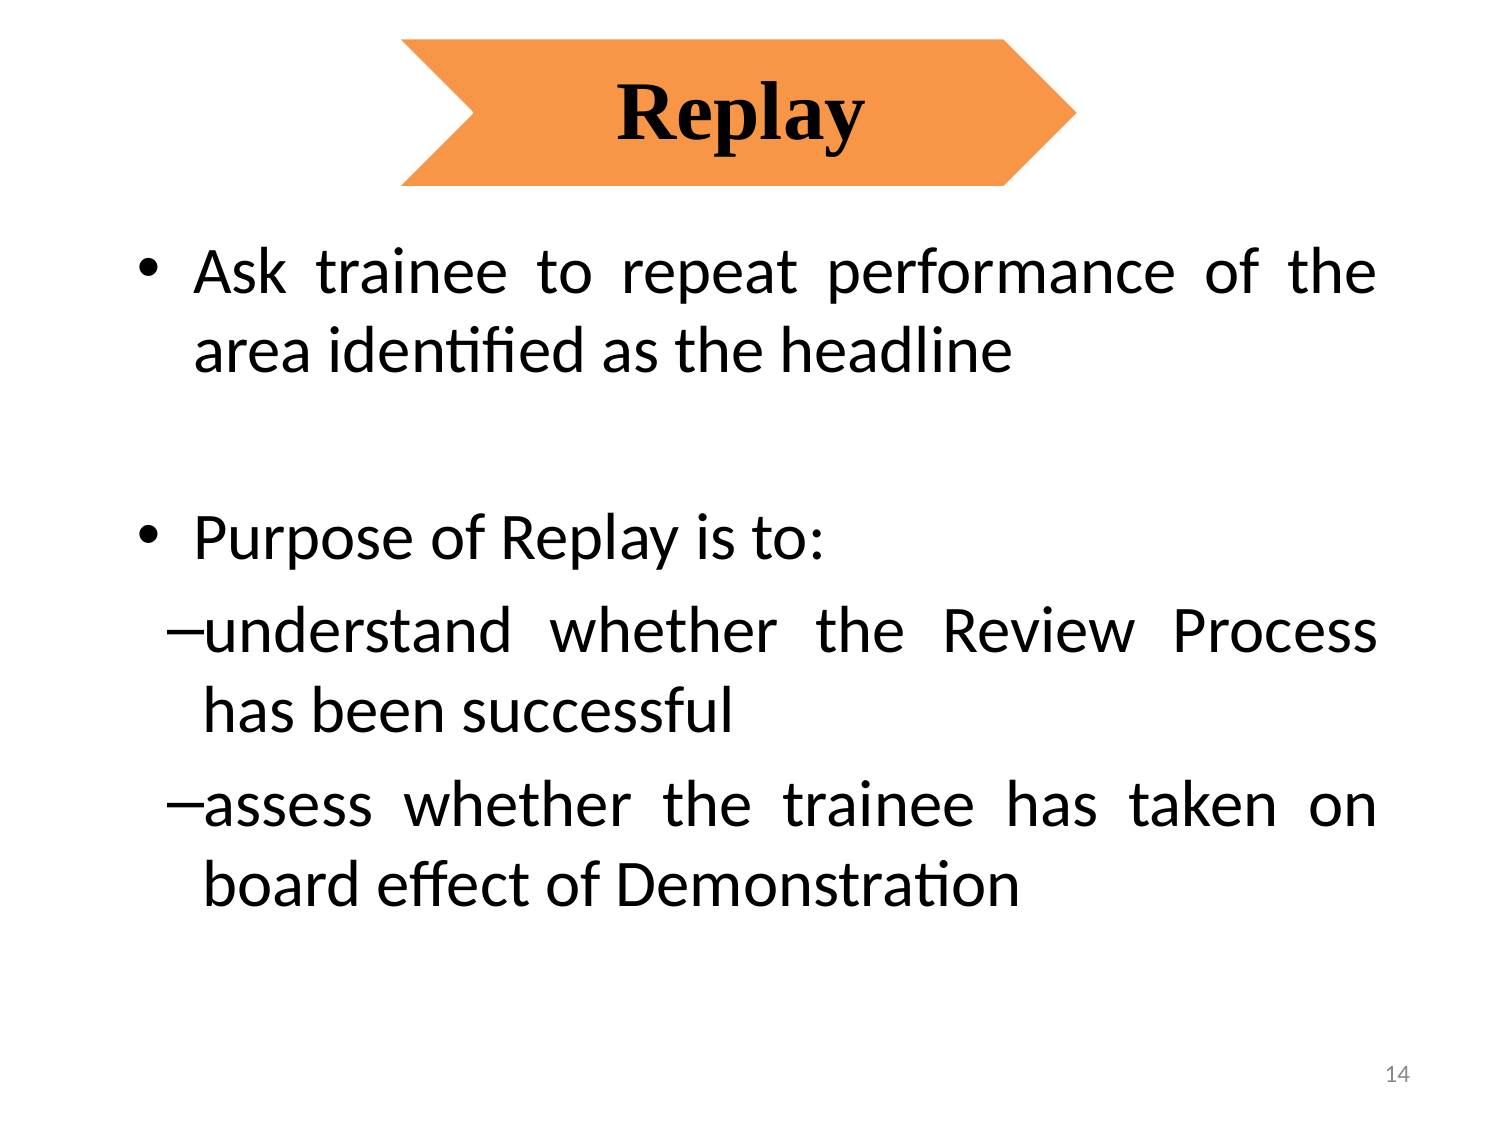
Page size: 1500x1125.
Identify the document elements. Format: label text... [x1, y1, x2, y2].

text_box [395, 36, 1081, 189]
text_box Ask trainee to repeat performance of the area identified as the headline Purpose of Replay is to: understand whether the Review Process has been successful assess whether the trainee has taken on board effect of Demonstration [122, 218, 1394, 1043]
slide_number 14 [1074, 1042, 1425, 1103]
